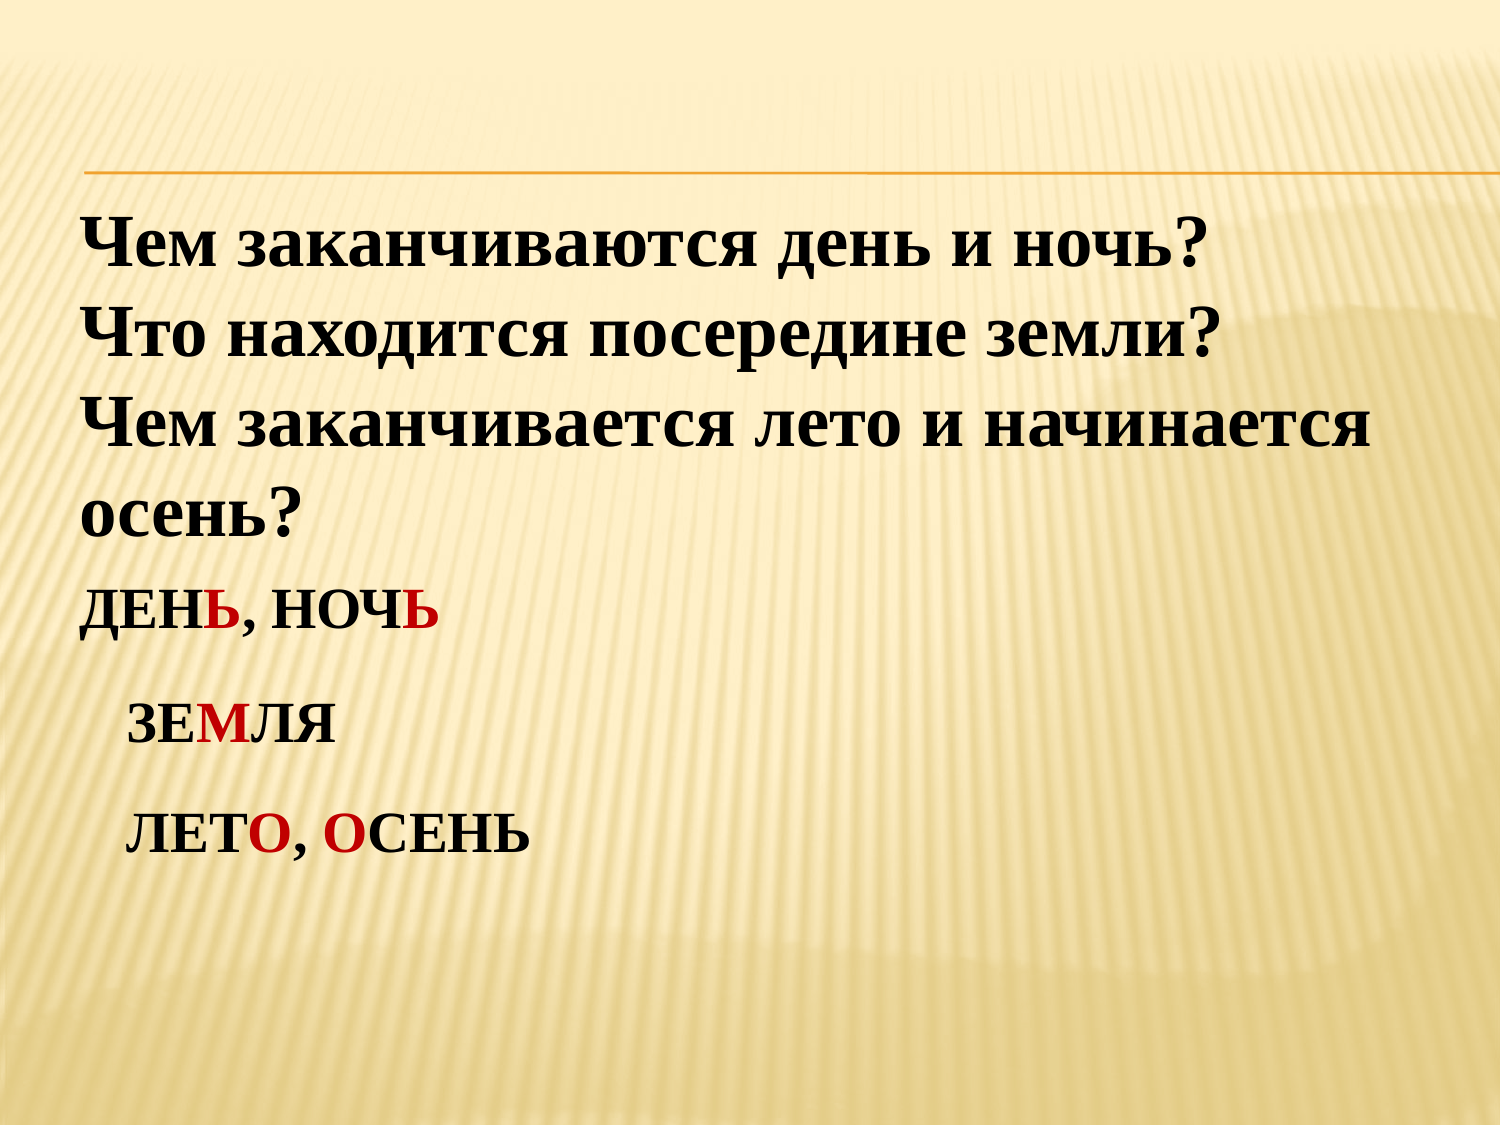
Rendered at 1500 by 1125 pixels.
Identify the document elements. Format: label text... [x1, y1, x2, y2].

text_box Чем заканчиваются день и ночь? Что находится посередине земли? Чем заканчивается лето и начинается осень? [64, 184, 1500, 560]
text_box ЛЕТО, ОСЕНЬ [112, 786, 576, 872]
text_box ДЕНЬ, НОЧЬ [64, 563, 509, 648]
text_box ЗЕМЛЯ [112, 676, 379, 761]
